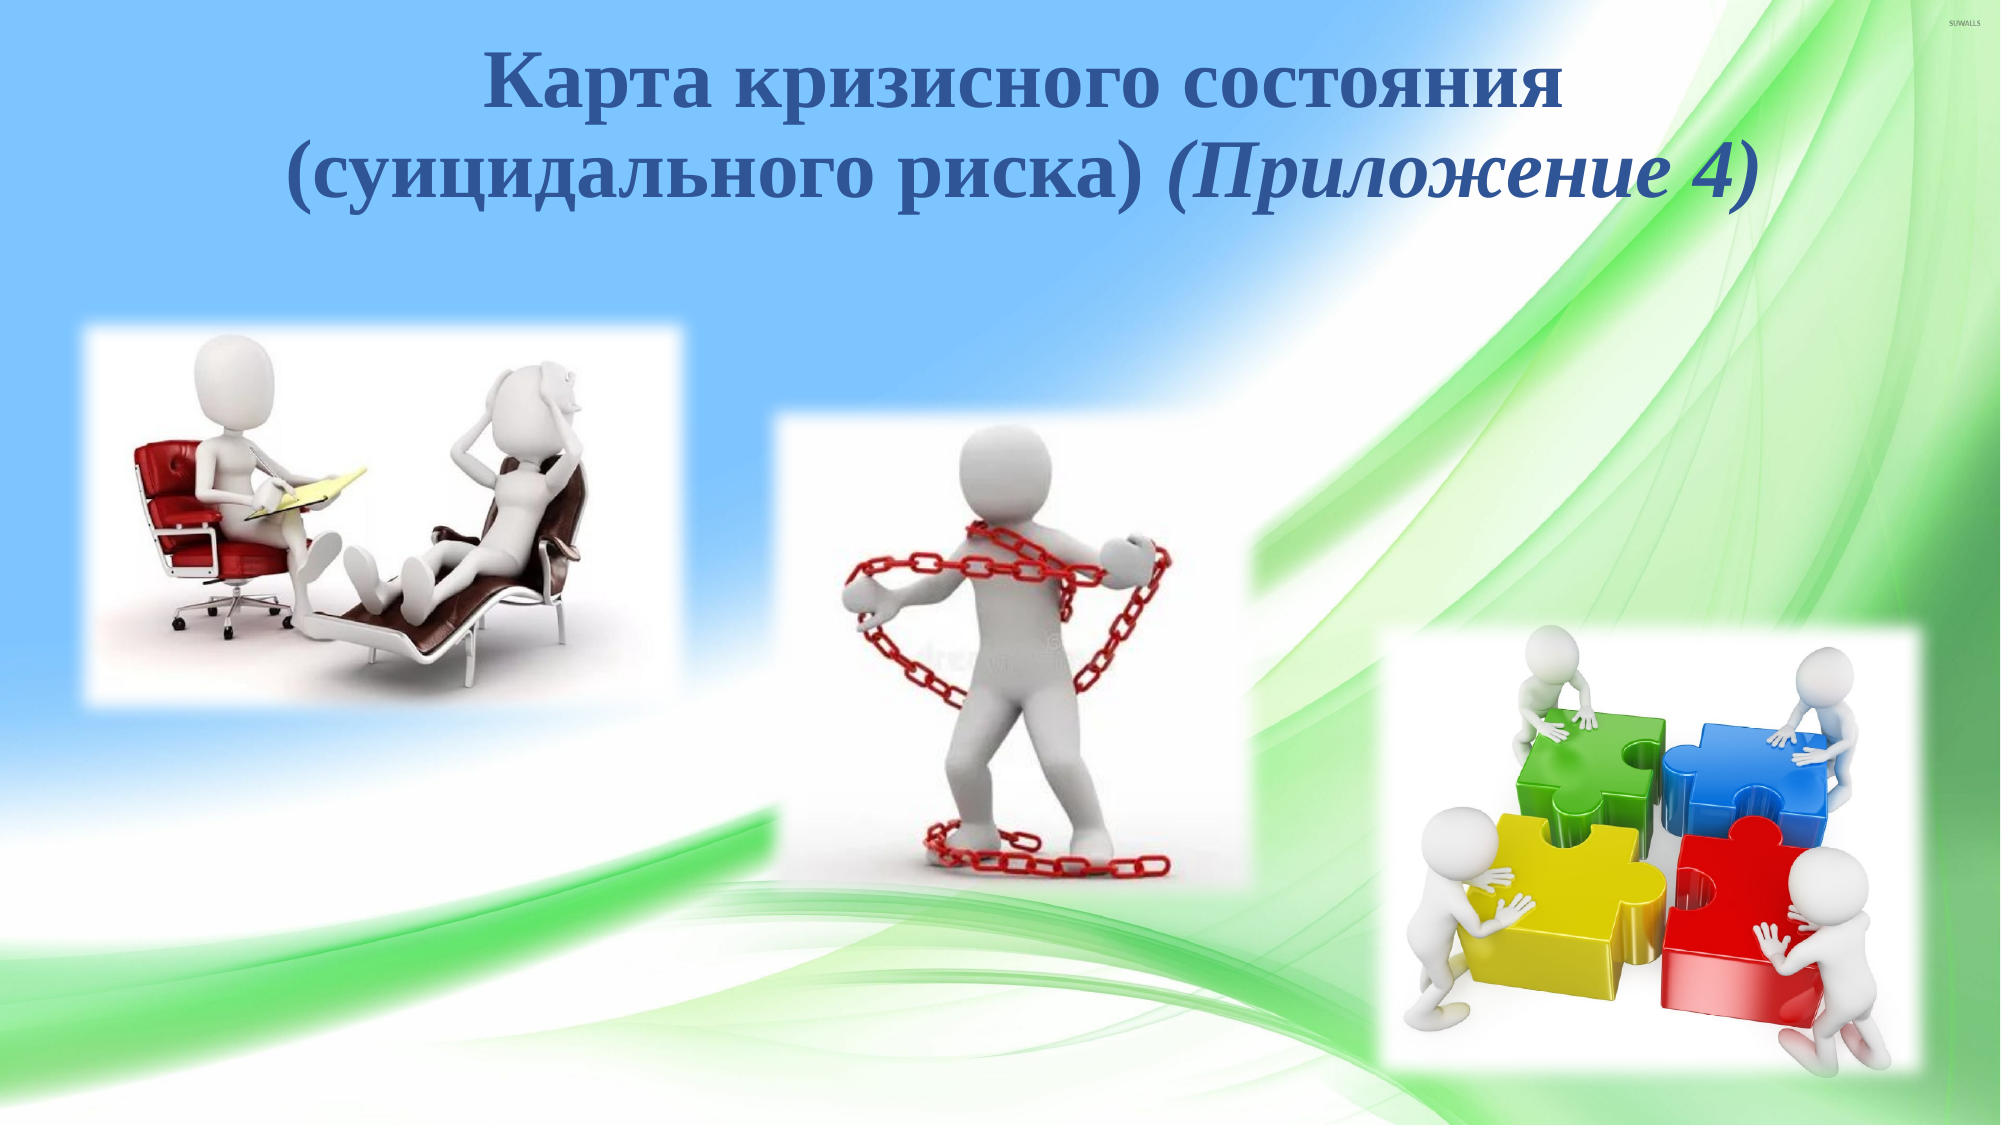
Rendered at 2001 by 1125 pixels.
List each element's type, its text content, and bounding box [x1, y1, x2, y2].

picture [0, 0, 2001, 1125]
title Карта кризисного состояния (суицидального риска) (Приложение 4) [129, 28, 1919, 133]
